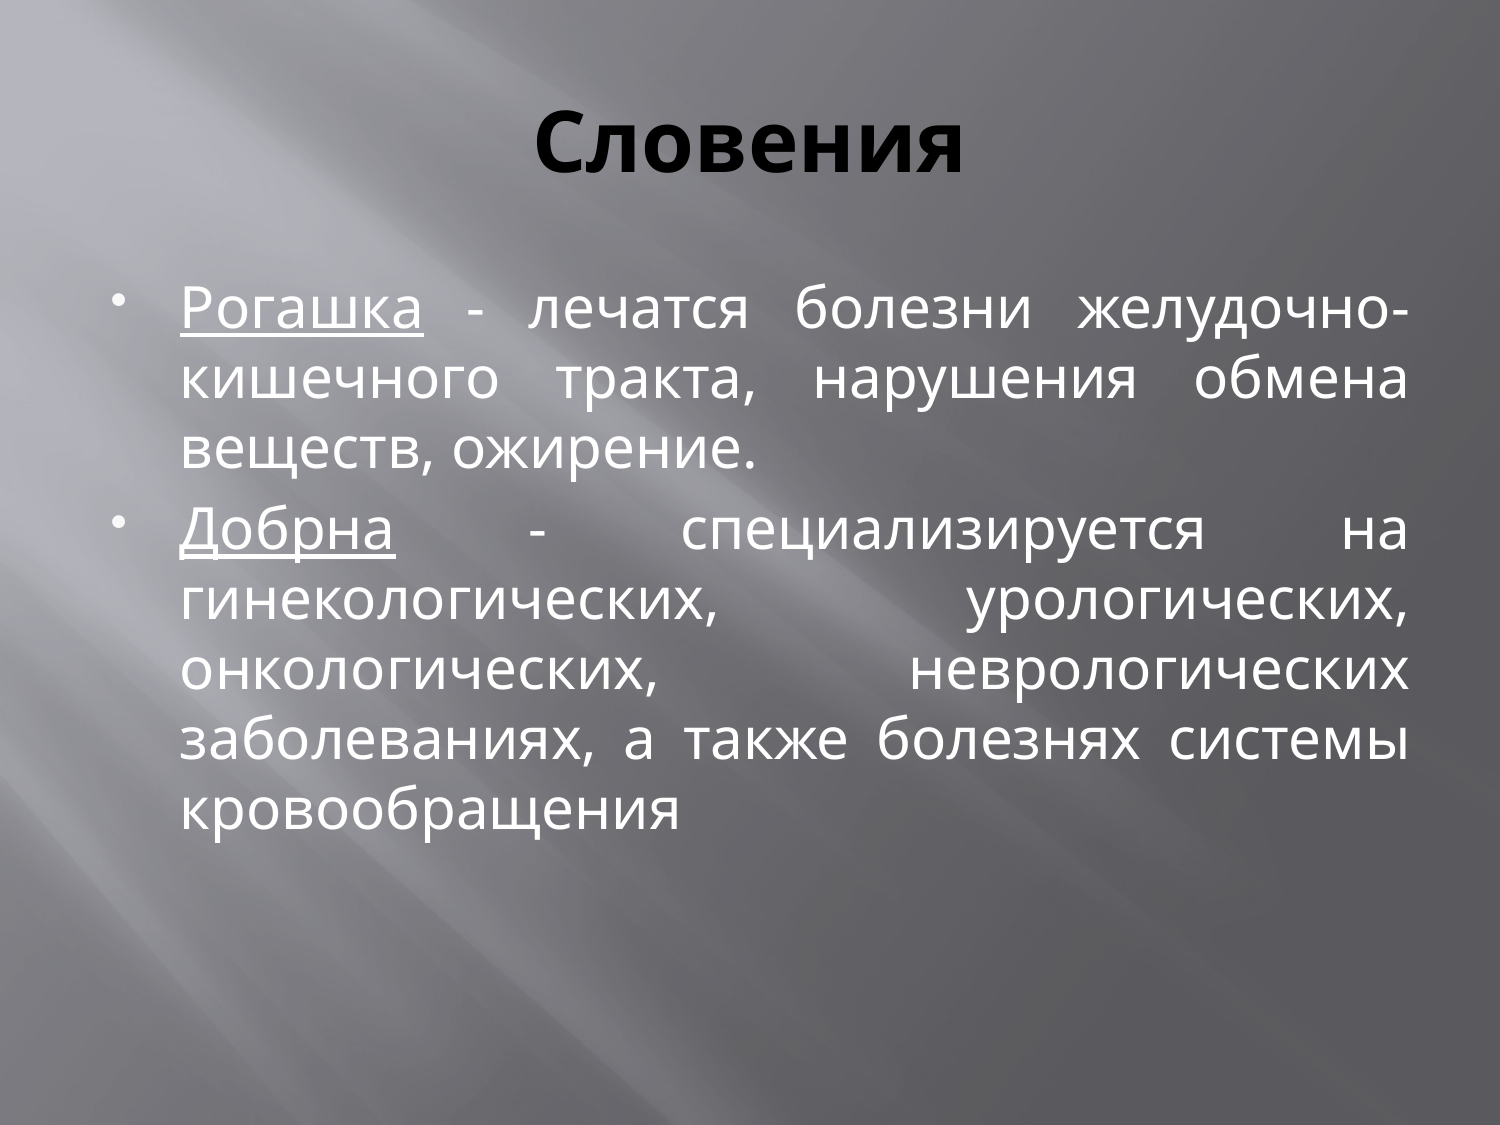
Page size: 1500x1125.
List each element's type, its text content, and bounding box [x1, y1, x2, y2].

list Рогашка - лечатся болезни желудочно-кишечного тракта, нарушения обмена веществ, ожирение. Добрна - специализируется на гинекологических, урологических, онкологических, неврологических заболеваниях, а также болезнях системы кровообращения [75, 262, 1425, 1035]
title Словения [75, 45, 1425, 233]
